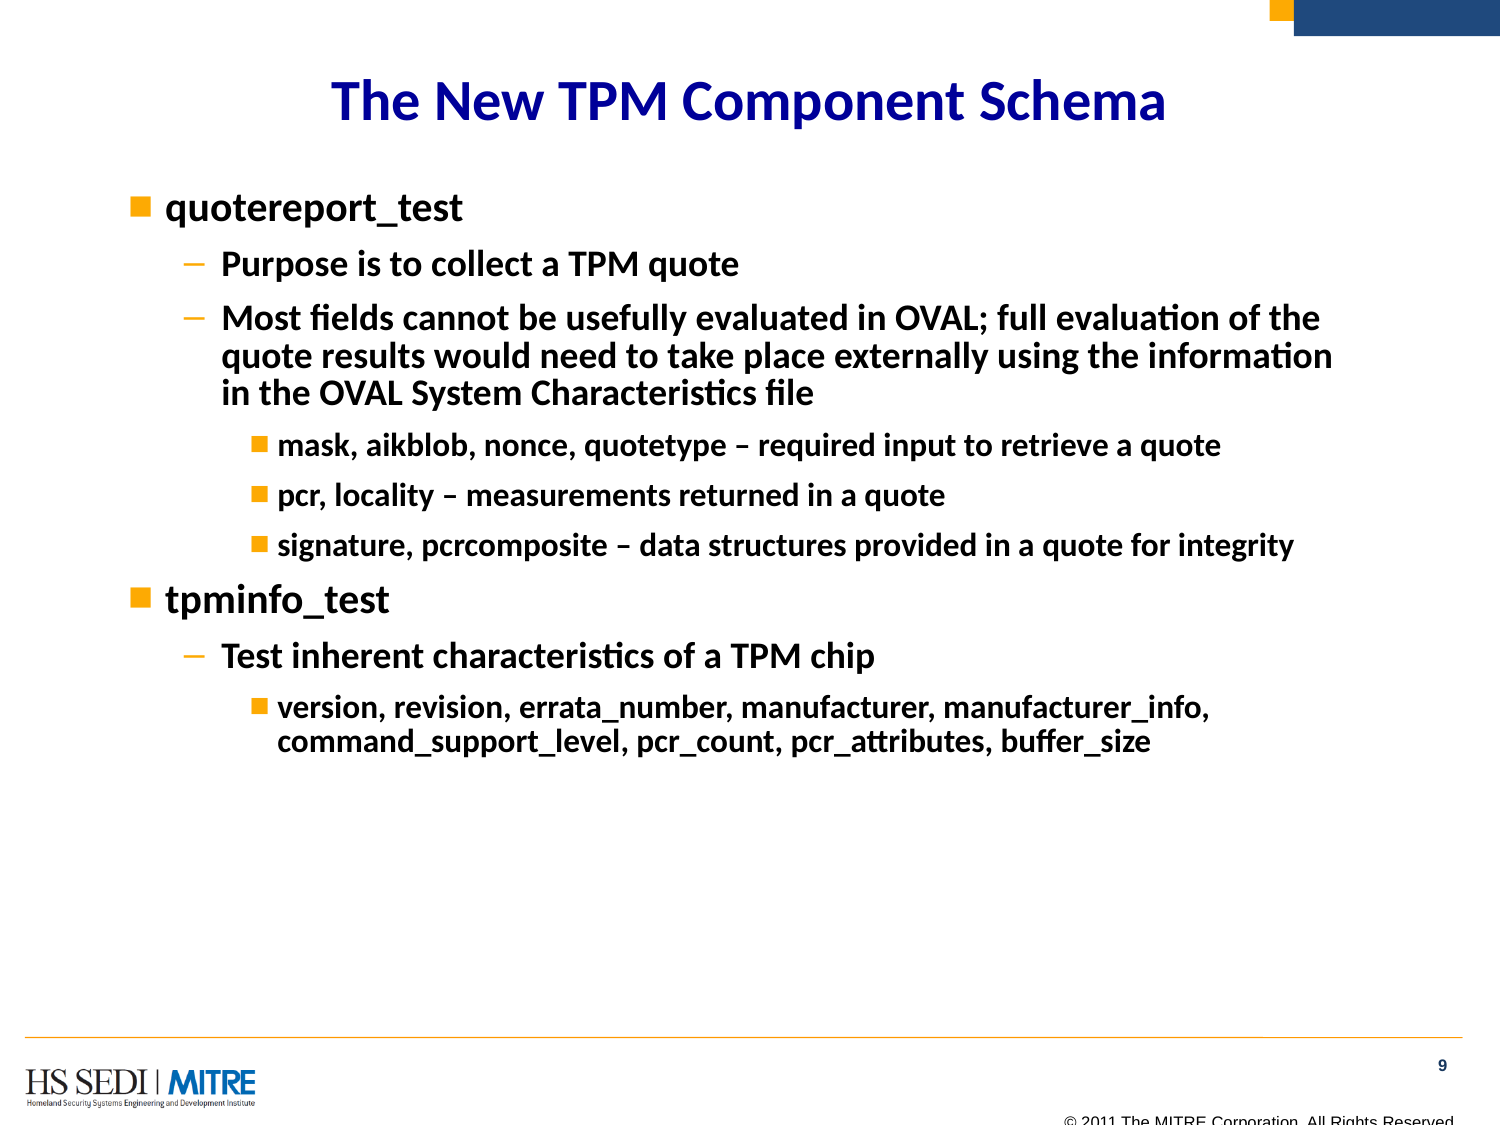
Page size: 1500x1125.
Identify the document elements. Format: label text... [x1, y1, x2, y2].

title The New TPM Component Schema [43, 62, 1457, 151]
slide_number 9 [1374, 1049, 1463, 1076]
list quotereport_test Purpose is to collect a TPM quote Most fields cannot be usefully evaluated in OVAL; full evaluation of the quote results would need to take place externally using the information in the OVAL System Characteristics file mask, aikblob, nonce, quotetype – required input to retrieve a quote pcr, locality – measurements returned in a quote signature, pcrcomposite – data structures provided in a quote for integrity tpminfo_test Test inherent characteristics of a TPM chip version, revision, errata_number, manufacturer, manufacturer_info, command_support_level, pcr_count, pcr_attributes, buffer_size [112, 180, 1387, 1024]
picture [20, 1058, 271, 1122]
